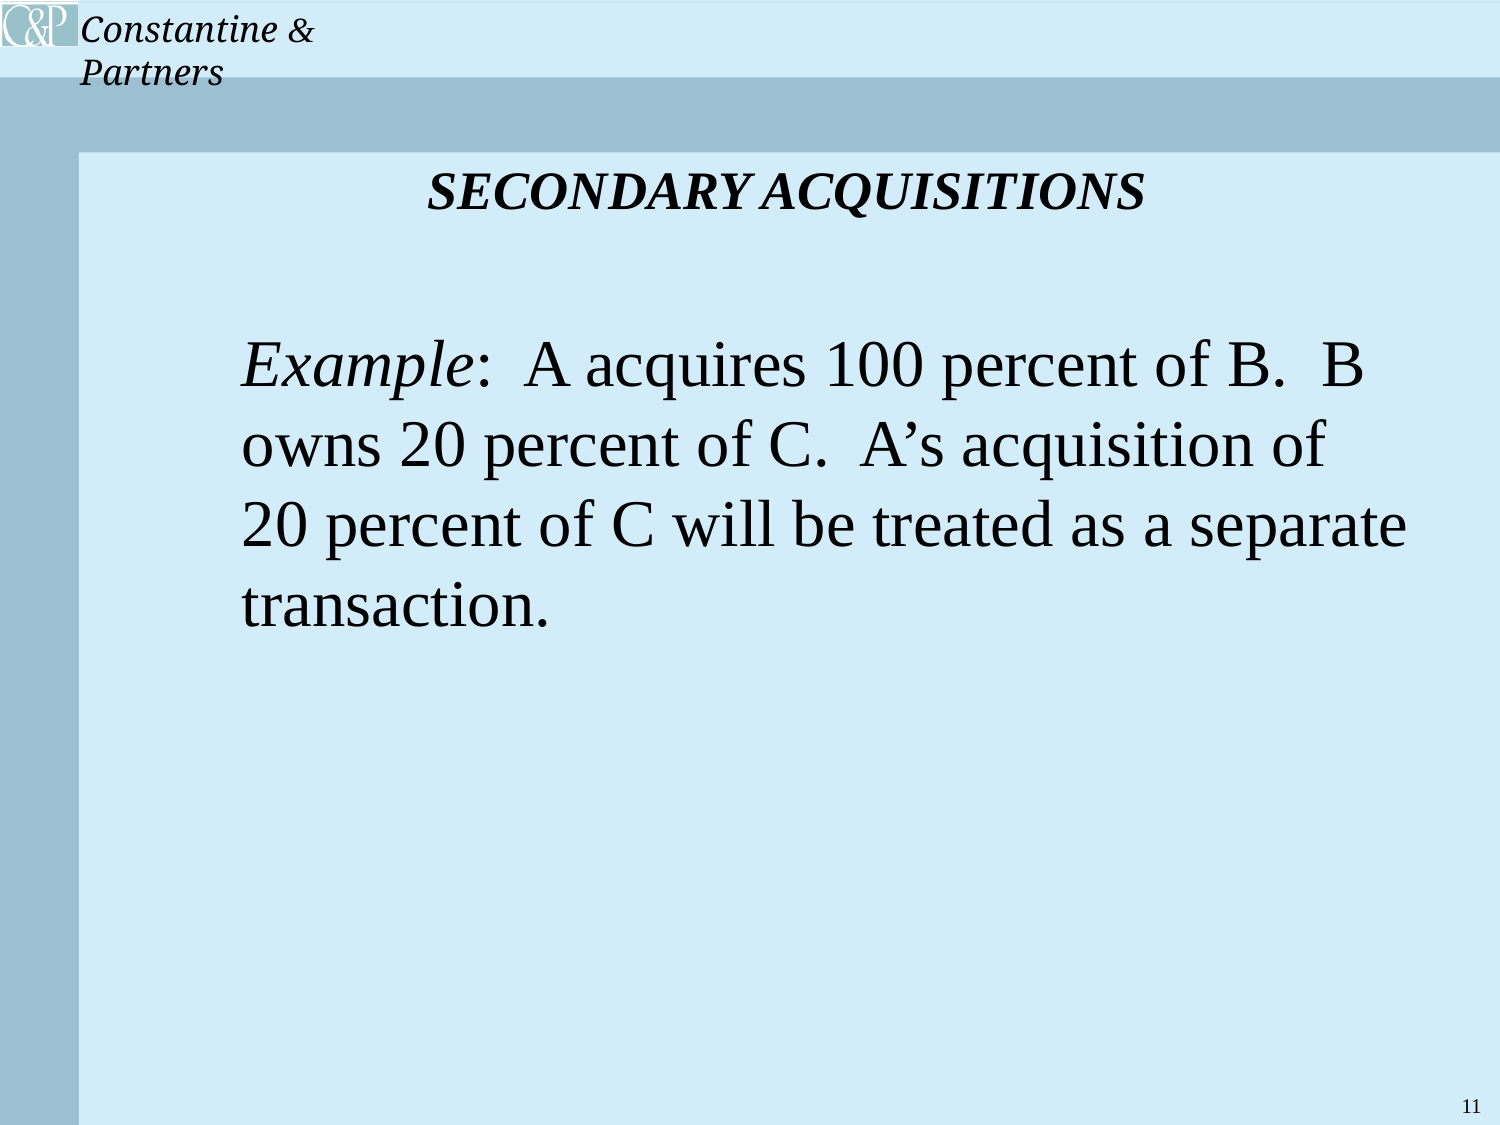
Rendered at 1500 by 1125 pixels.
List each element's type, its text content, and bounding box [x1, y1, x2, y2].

text_box Example: A acquires 100 percent of B. B owns 20 percent of C. A’s acquisition of 20 percent of C will be treated as a separate transaction. [74, 312, 1500, 647]
text_box SECONDARY ACQUISITIONS [74, 147, 1500, 228]
